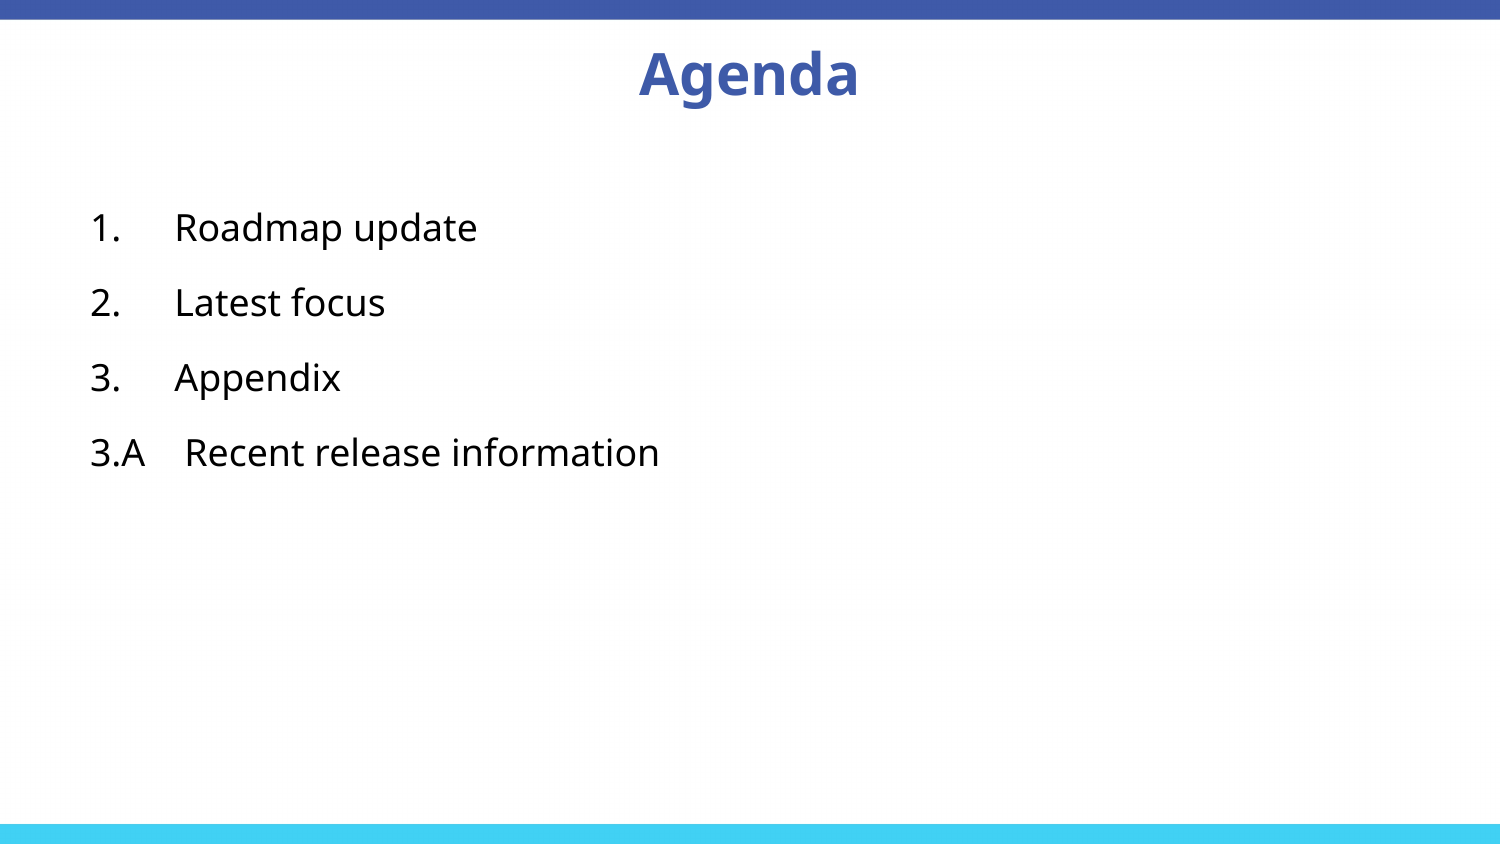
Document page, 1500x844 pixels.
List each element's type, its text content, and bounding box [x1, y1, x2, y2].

title Agenda [75, 20, 1425, 125]
picture [0, 0, 1500, 844]
text_box Roadmap update Latest focus Appendix 3.A Recent release information [74, 173, 1425, 588]
